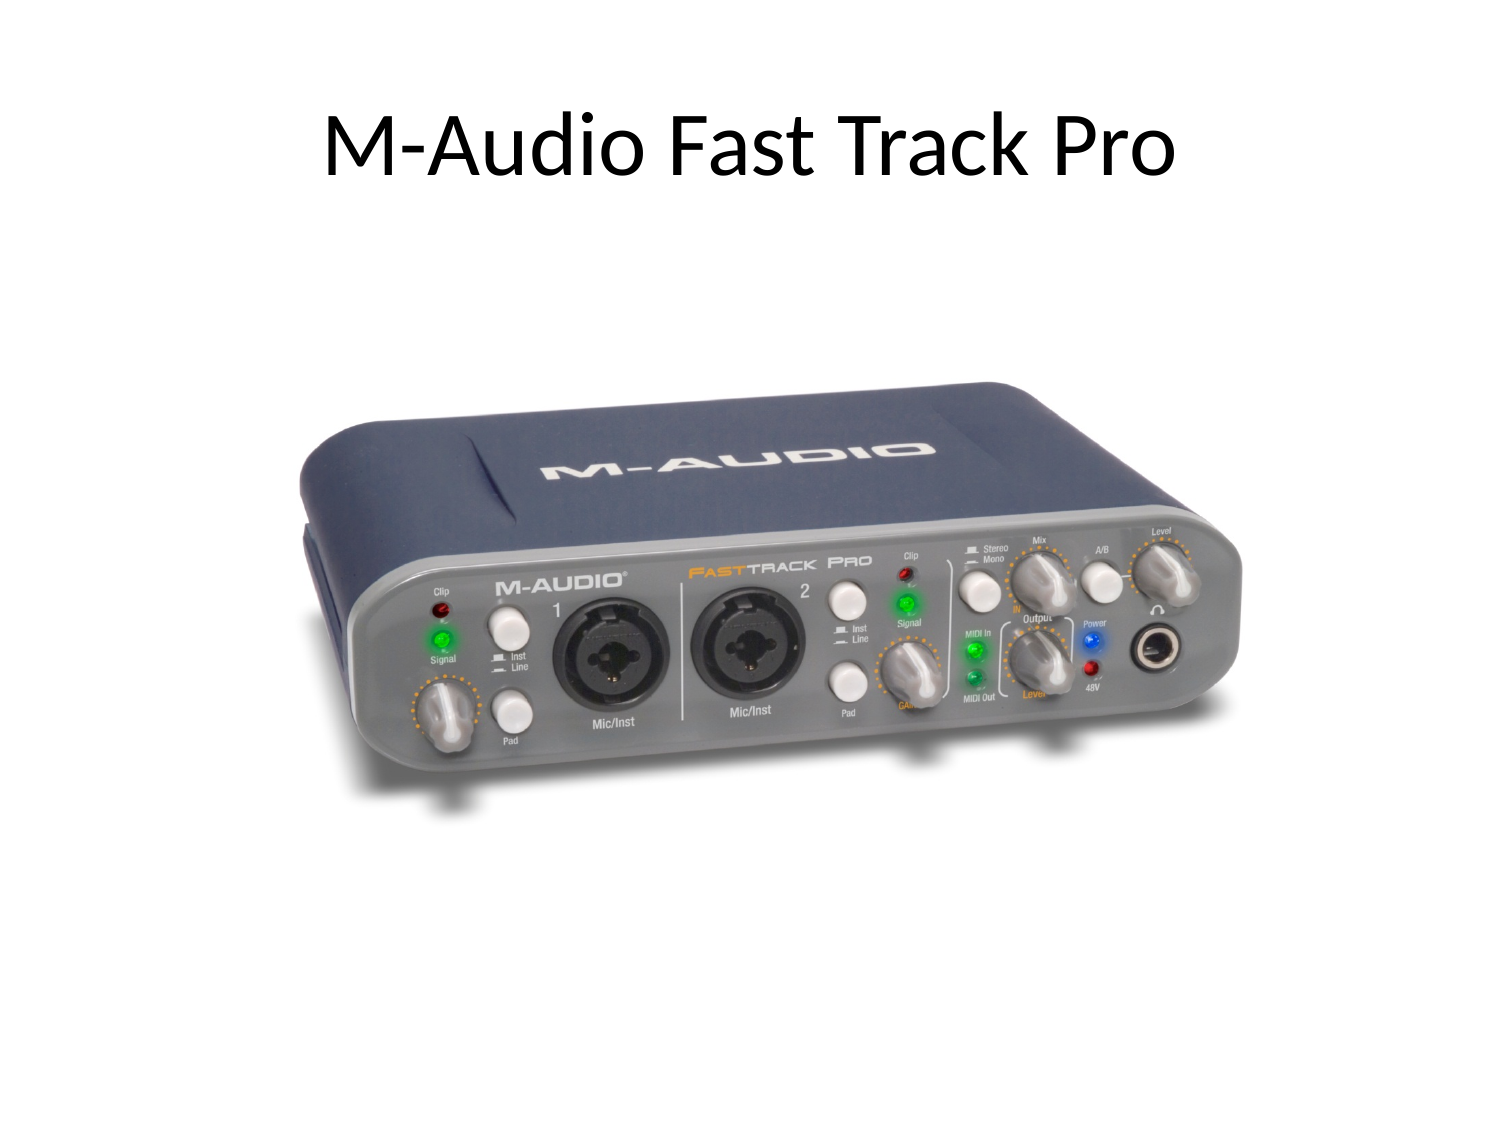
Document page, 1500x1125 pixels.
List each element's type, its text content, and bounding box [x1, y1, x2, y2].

picture [224, 235, 1276, 939]
title M-Audio Fast Track Pro [75, 45, 1425, 233]
